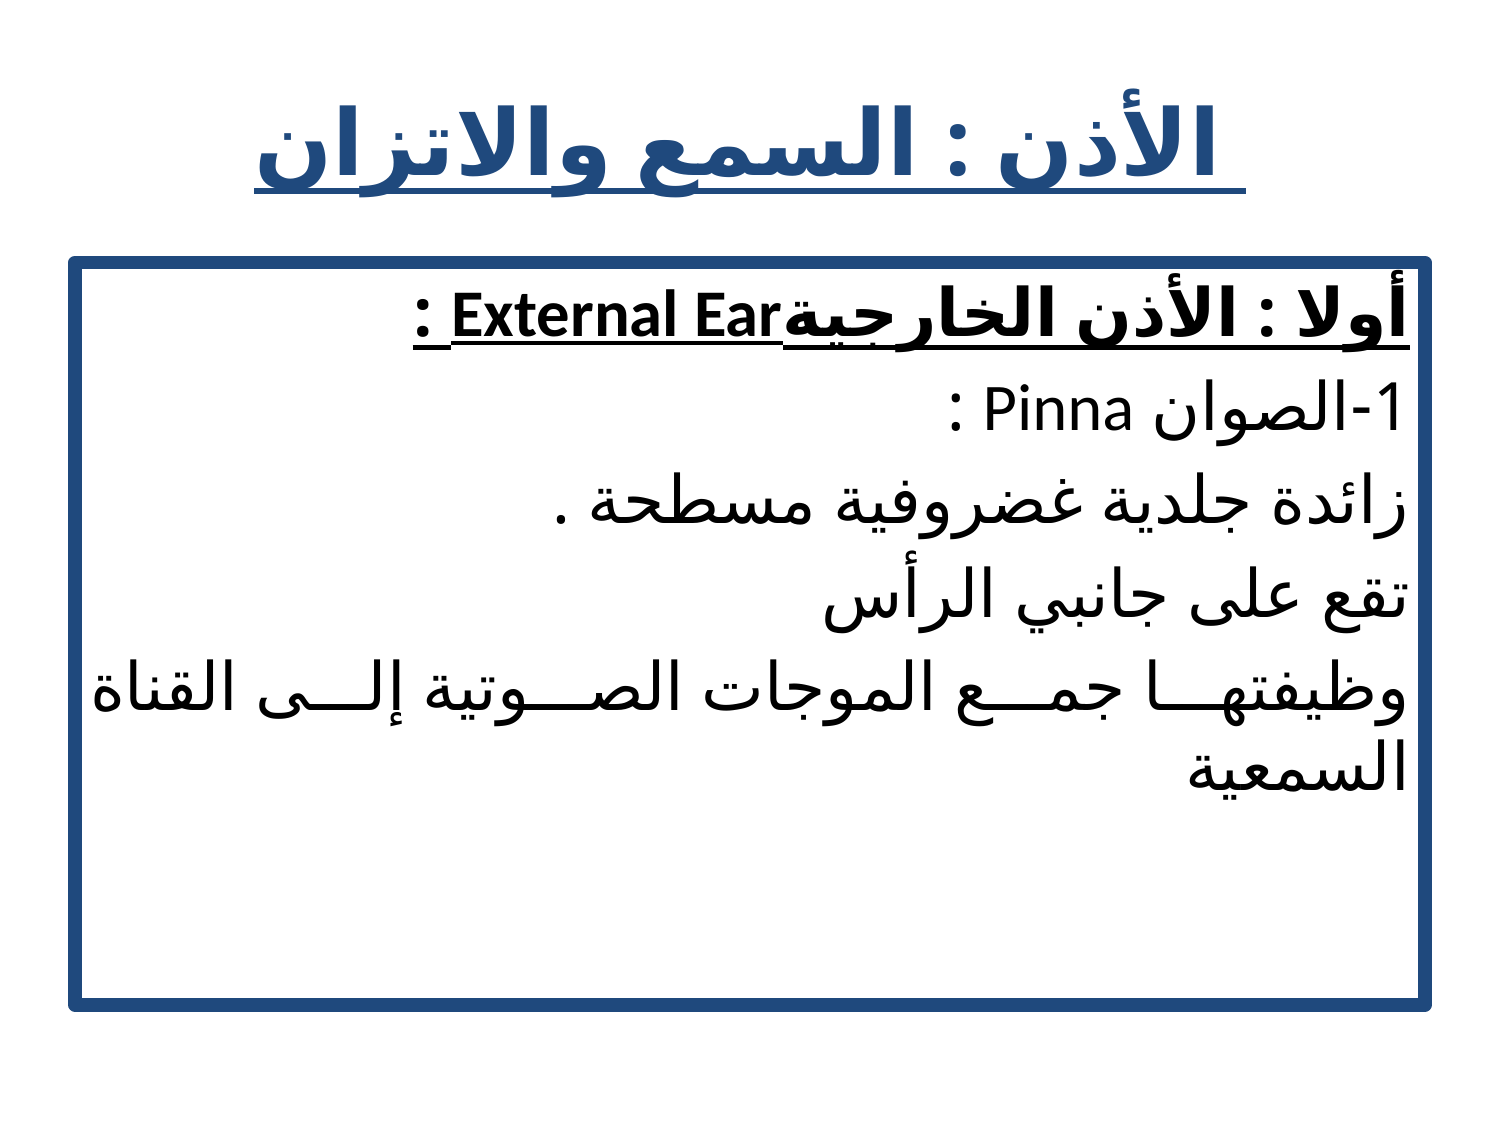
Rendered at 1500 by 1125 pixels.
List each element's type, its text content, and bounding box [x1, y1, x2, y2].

list أولا : الأذن الخارجيةExternal Ear : 1-الصوان Pinna : زائدة جلدية غضروفية مسطحة . تقع على جانبي الرأس وظيفتها جمع الموجات الصوتية إلى القناة السمعية [75, 262, 1425, 1005]
title الأذن : السمع والاتزان [75, 45, 1425, 233]
